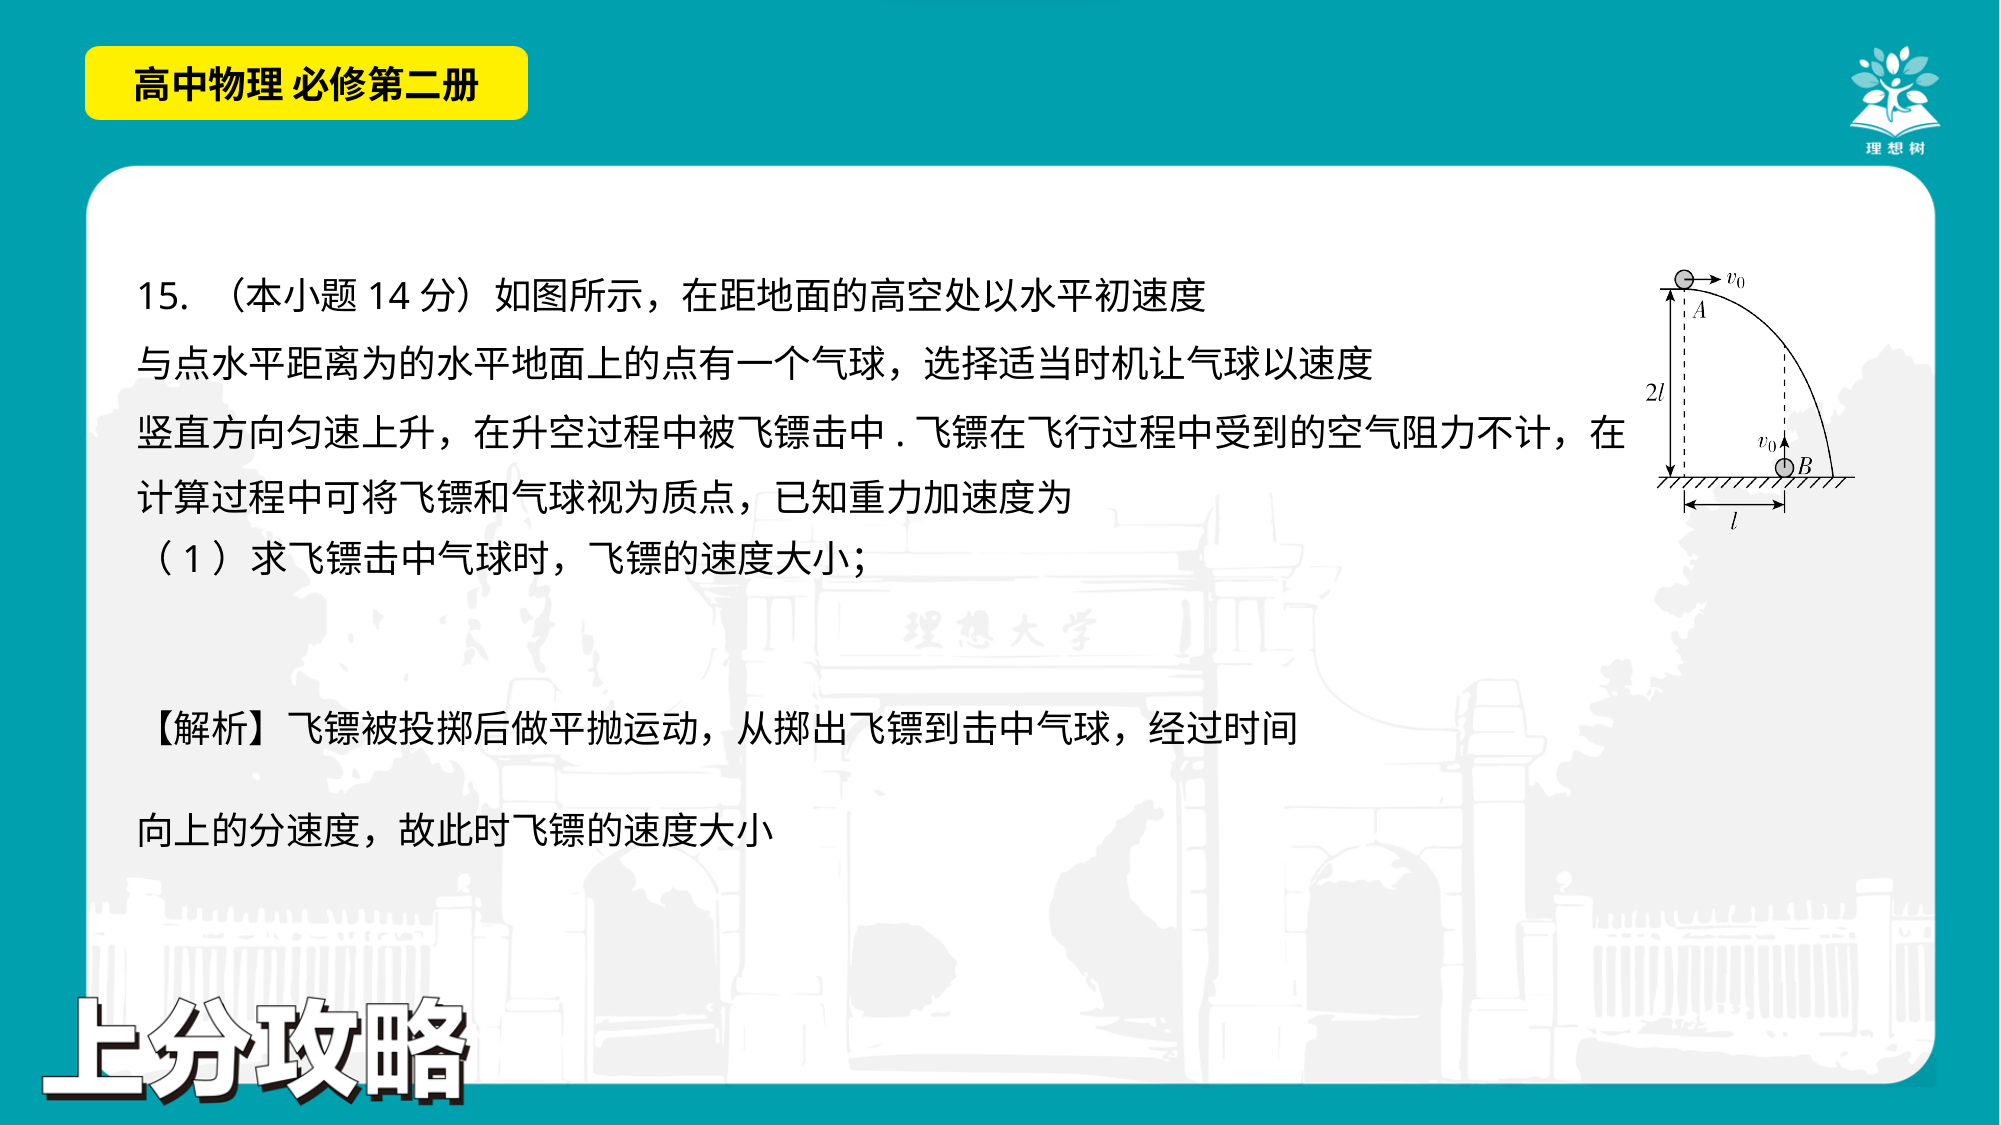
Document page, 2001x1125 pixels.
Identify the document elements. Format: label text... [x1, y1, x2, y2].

picture [0, 0, 2000, 1125]
text_box （1）求飞镖击中气球时，飞镖的速度大小； [135, 513, 1865, 573]
